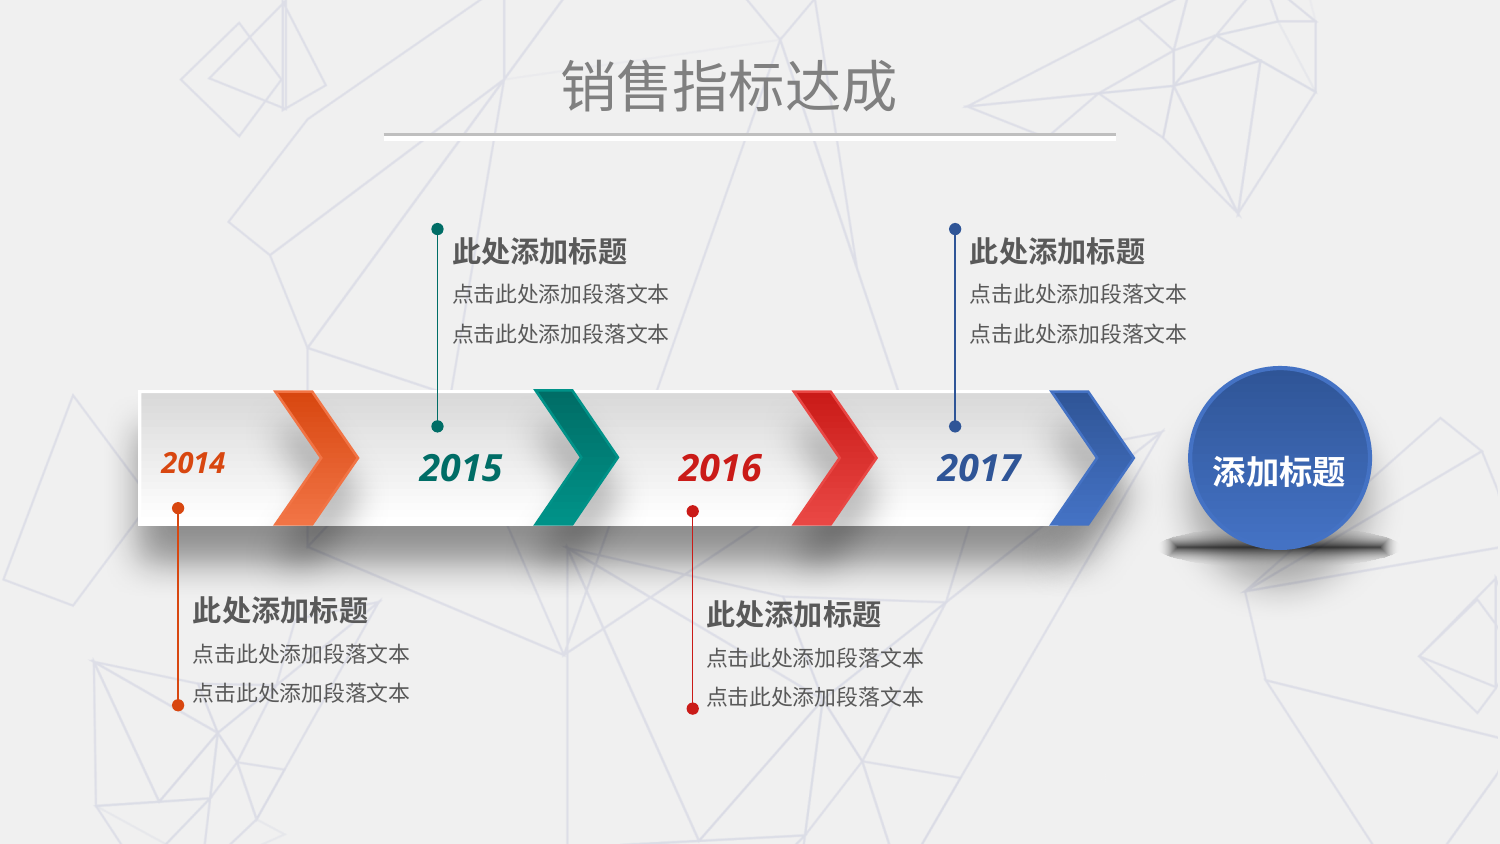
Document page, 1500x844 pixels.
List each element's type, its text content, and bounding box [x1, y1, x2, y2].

text_box [598, 427, 805, 525]
text_box [831, 391, 1062, 525]
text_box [1156, 368, 1400, 568]
text_box 2017 [922, 437, 1036, 497]
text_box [437, 208, 813, 427]
text_box [803, 391, 877, 511]
picture [0, 0, 1498, 844]
text_box 2016 [663, 437, 777, 497]
text_box [1051, 427, 1134, 525]
text_box 2014 [146, 437, 241, 487]
text_box [313, 391, 547, 508]
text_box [955, 208, 1313, 427]
text_box [275, 391, 358, 508]
title 销售指标达成 [280, 51, 1178, 136]
text_box [139, 391, 286, 525]
text_box 2015 [404, 437, 518, 497]
text_box [546, 427, 618, 521]
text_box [178, 508, 575, 720]
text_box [691, 511, 1038, 723]
